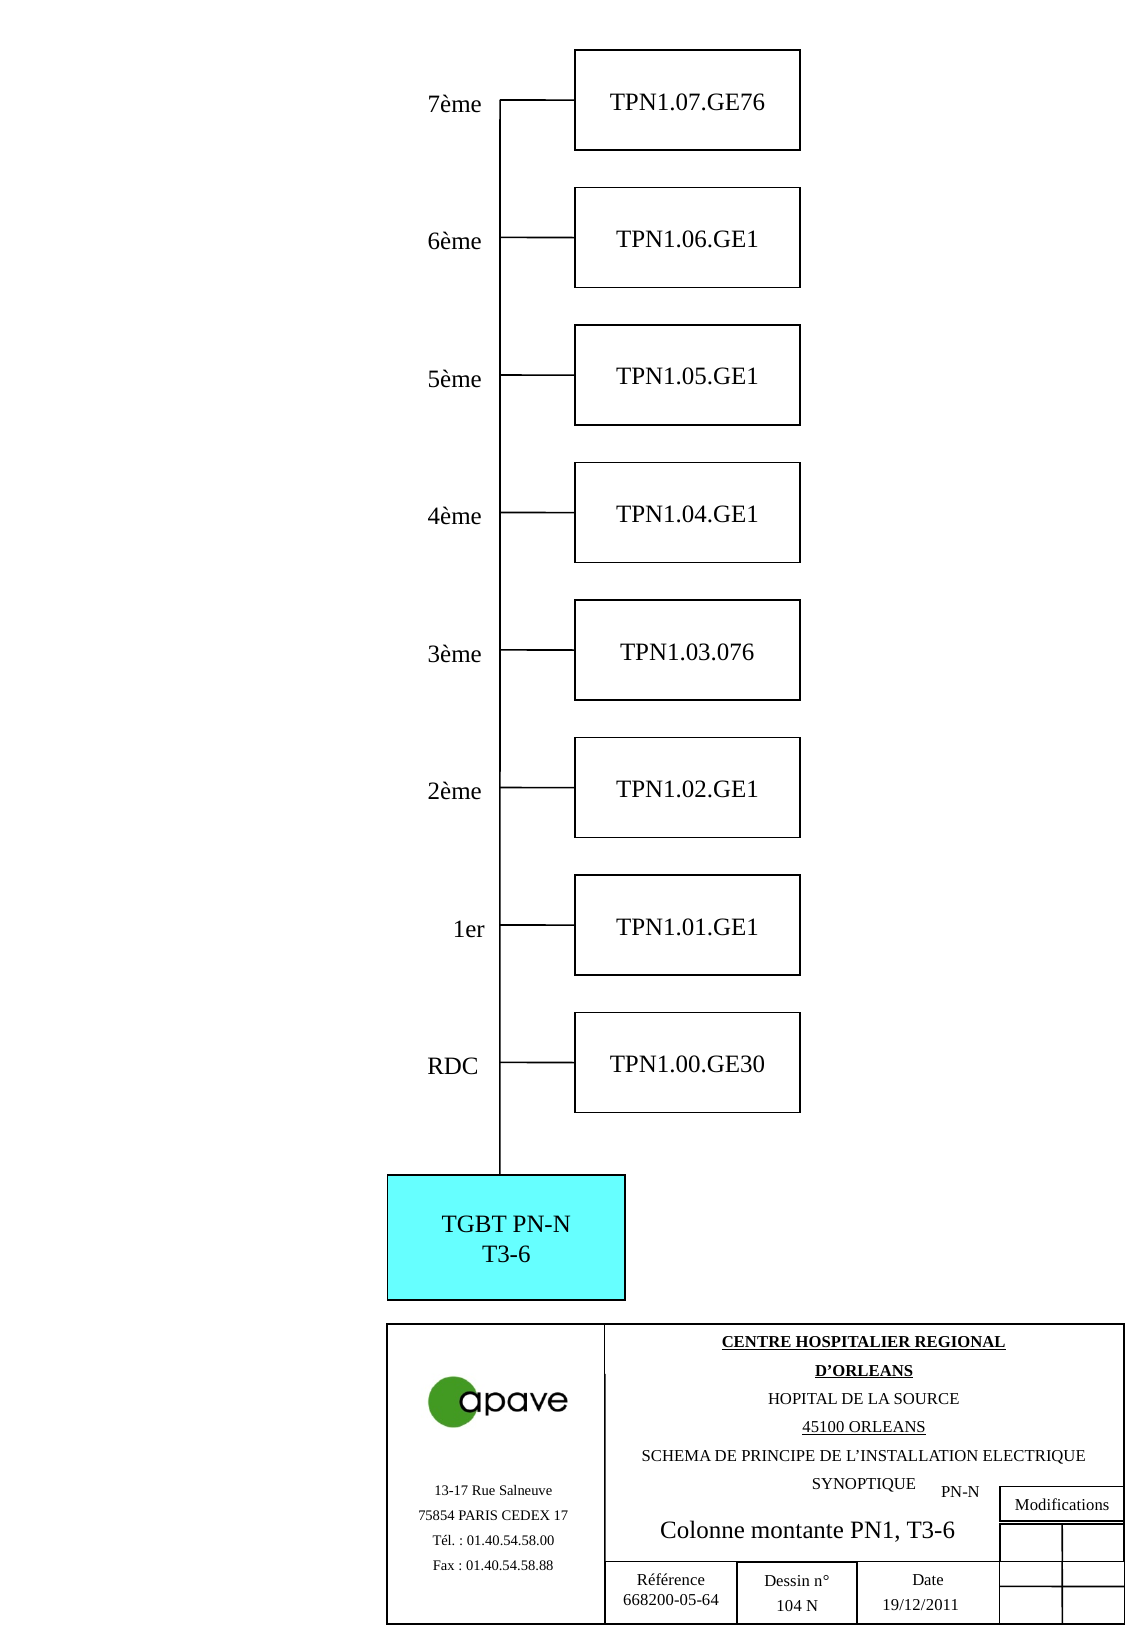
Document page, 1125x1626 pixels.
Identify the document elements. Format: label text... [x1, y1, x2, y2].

text_box 19/12/2011 [867, 1585, 974, 1621]
text_box TPN1.00.GE30 [574, 1012, 800, 1113]
text_box TPN1.07.GE76 [574, 50, 800, 151]
text_box 104 N [761, 1587, 833, 1623]
text_box 3ème [412, 629, 497, 675]
text_box TPN1.03.076 [574, 600, 800, 700]
text_box TPN1.05.GE1 [574, 324, 800, 425]
text_box 4ème [412, 492, 497, 538]
text_box 7ème [412, 79, 497, 125]
text_box RDC [412, 1042, 494, 1088]
text_box TPN1.04.GE1 [574, 462, 800, 563]
text_box 6ème [412, 217, 497, 263]
text_box 1er [438, 904, 500, 950]
picture [399, 1362, 596, 1443]
text_box 2ème [412, 767, 497, 813]
text_box Colonne montante PN1, T3-6 [645, 1505, 971, 1551]
text_box TGBT PN-N T3-6 [387, 1175, 625, 1301]
text_box TPN1.01.GE1 [574, 875, 800, 976]
text_box 5ème [412, 354, 497, 400]
text_box TPN1.02.GE1 [574, 737, 800, 838]
text_box TPN1.06.GE1 [574, 187, 800, 288]
text_box PN-N [926, 1473, 995, 1509]
